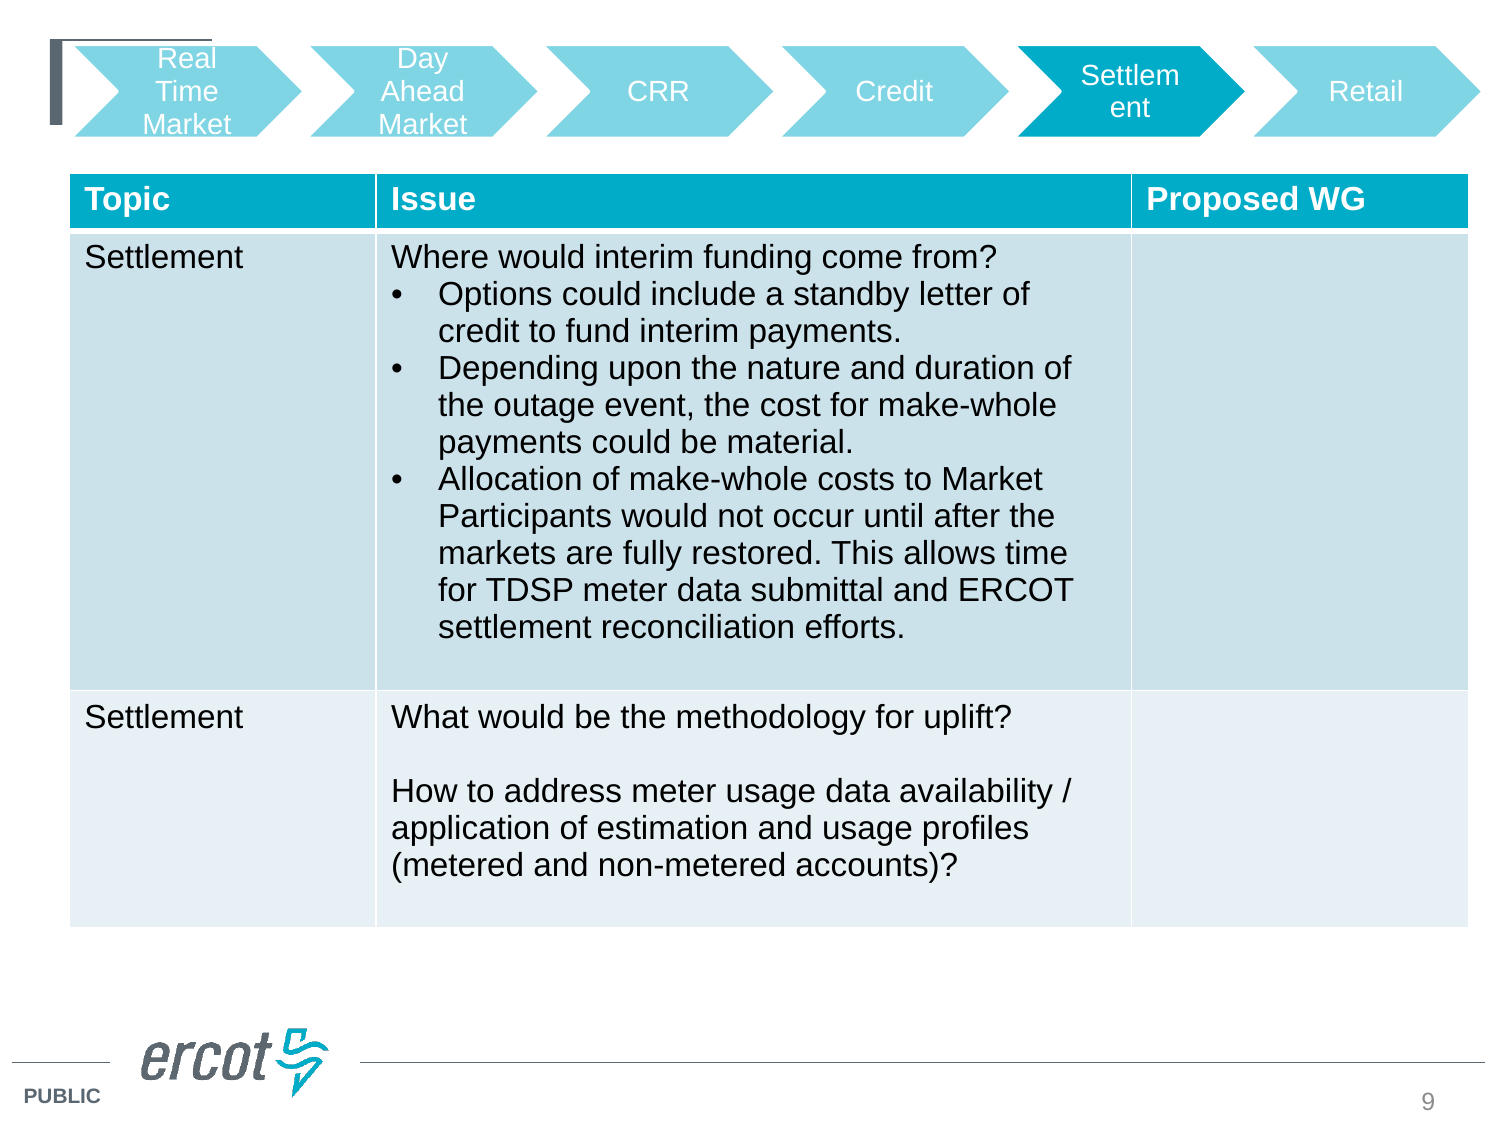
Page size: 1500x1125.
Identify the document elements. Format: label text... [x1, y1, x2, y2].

picture [137, 1024, 332, 1100]
table_header Topic [70, 174, 375, 228]
table_cell Settlement [70, 234, 375, 690]
table_header Proposed WG [1132, 174, 1468, 228]
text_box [68, 43, 1485, 139]
table_header Issue [377, 174, 1131, 228]
table_cell Where would interim funding come from? Options could include a standby letter of credit to fund interim payments. Depending upon the nature and duration of the outage event, the cost for make-whole payments could be material. Allocation of make-whole costs to Market Participants would not occur until after the markets are fully restored. This allows time for TDSP meter data submittal and ERCOT settlement reconciliation efforts. [377, 234, 1131, 690]
table_cell What would be the methodology for uplift? How to address meter usage data availability / application of estimation and usage profiles (metered and non-metered accounts)? [377, 691, 1131, 927]
slide_number 9 [1387, 1076, 1470, 1125]
table_cell Settlement [70, 691, 375, 927]
table_cell [1132, 234, 1468, 690]
table_cell [1132, 691, 1468, 927]
